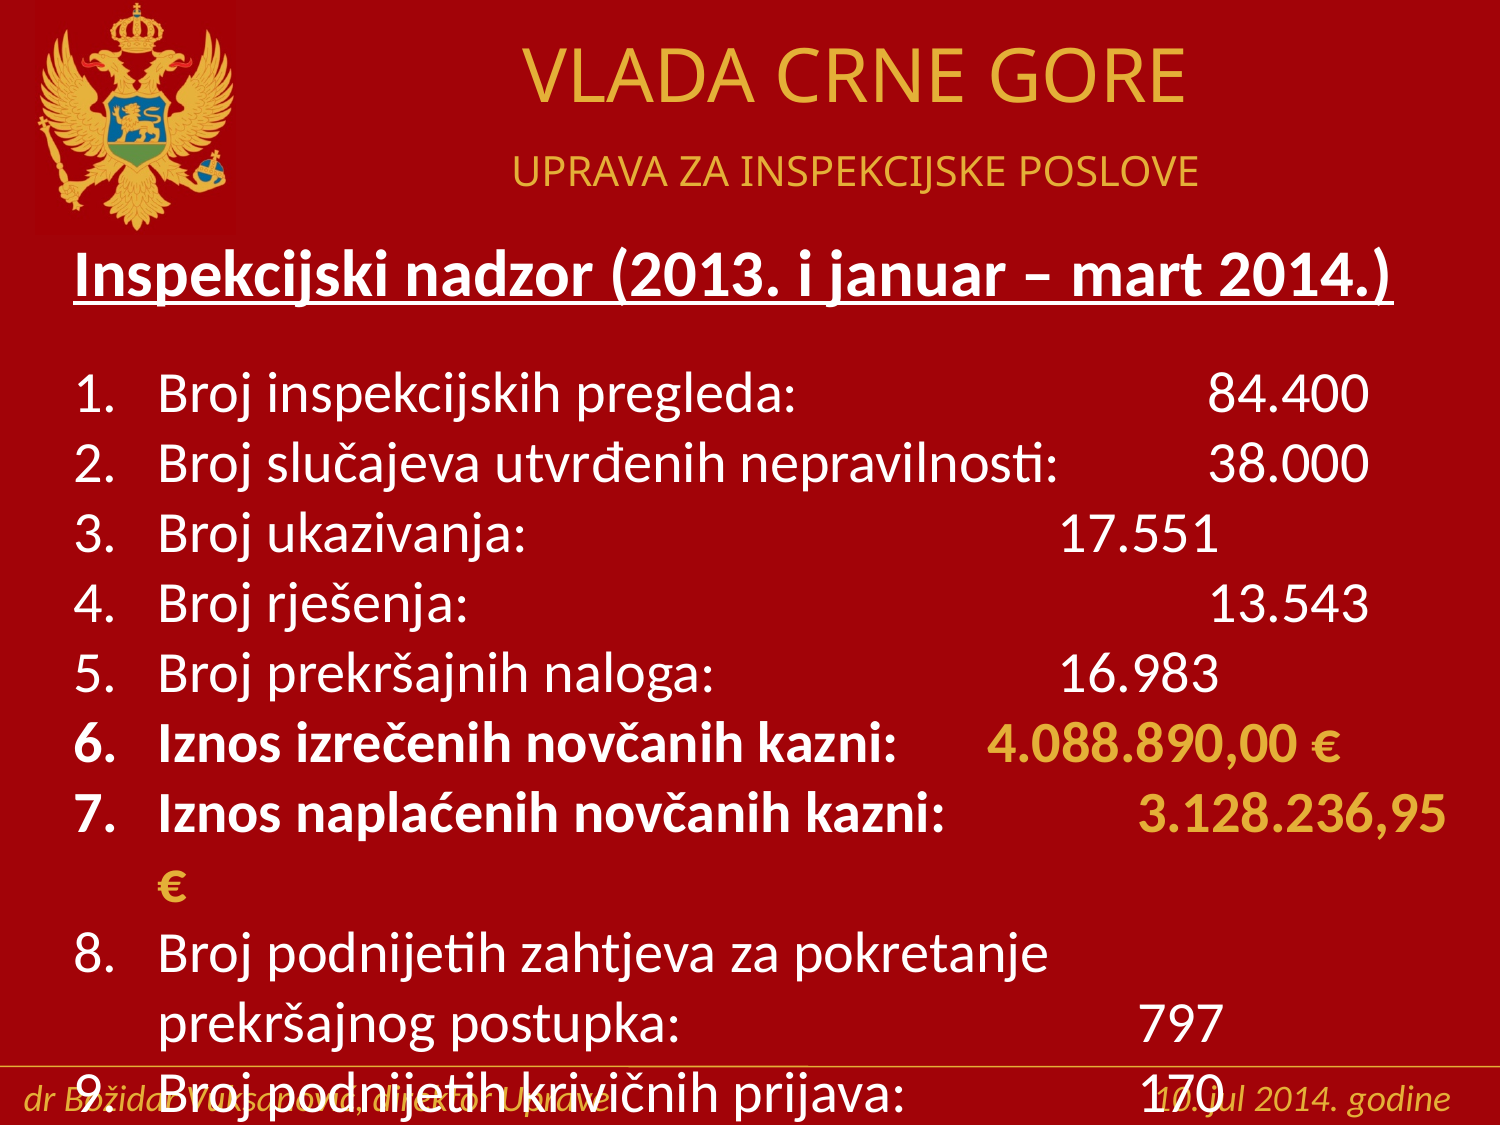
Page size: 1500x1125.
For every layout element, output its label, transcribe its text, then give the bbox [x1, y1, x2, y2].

subtitle dr Božidar Vuksanović, direktor Uprave 10. jul 2014. godine [0, 1073, 58, 1125]
title VLADA CRNE GORE UPRAVA ZA INSPEKCIJSKE POSLOVE [257, 0, 1454, 222]
text_box Inspekcijski nadzor (2013. i januar – mart 2014.) Broj inspekcijskih pregleda: 84.400 Broj slučajeva utvrđenih nepravilnosti: 38.000 Broj ukazivanja: 17.551 Broj rješenja: 13.543 Broj prekršajnih naloga: 16.983 Iznos izrečenih novčanih kazni: 4.088.890,00 € Iznos naplaćenih novčanih kazni: 3.128.236,95 € 8. Broj podnijetih zahtjeva za pokretanje prekršajnog postupka: 797 9. Broj podnijetih krivičnih prijava: 170 [58, 222, 1500, 1066]
picture [34, 0, 237, 235]
text_box Inspekcijski nadzor (2013. i januar – mart 2014.) Broj inspekcijskih pregleda: 84.400 Broj slučajeva utvrđenih nepravilnosti: 38.000 Broj ukazivanja: 17.551 Broj rješenja: 13.543 Broj prekršajnih naloga: 16.983 Iznos izrečenih novčanih kazni: 4.088.890,00 € Iznos naplaćenih novčanih kazni: 3.128.236,95 € 8. Broj podnijetih zahtjeva za pokretanje prekršajnog postupka: 797 9. Broj podnijetih krivičnih prijava: 170 [58, 1072, 1500, 1125]
